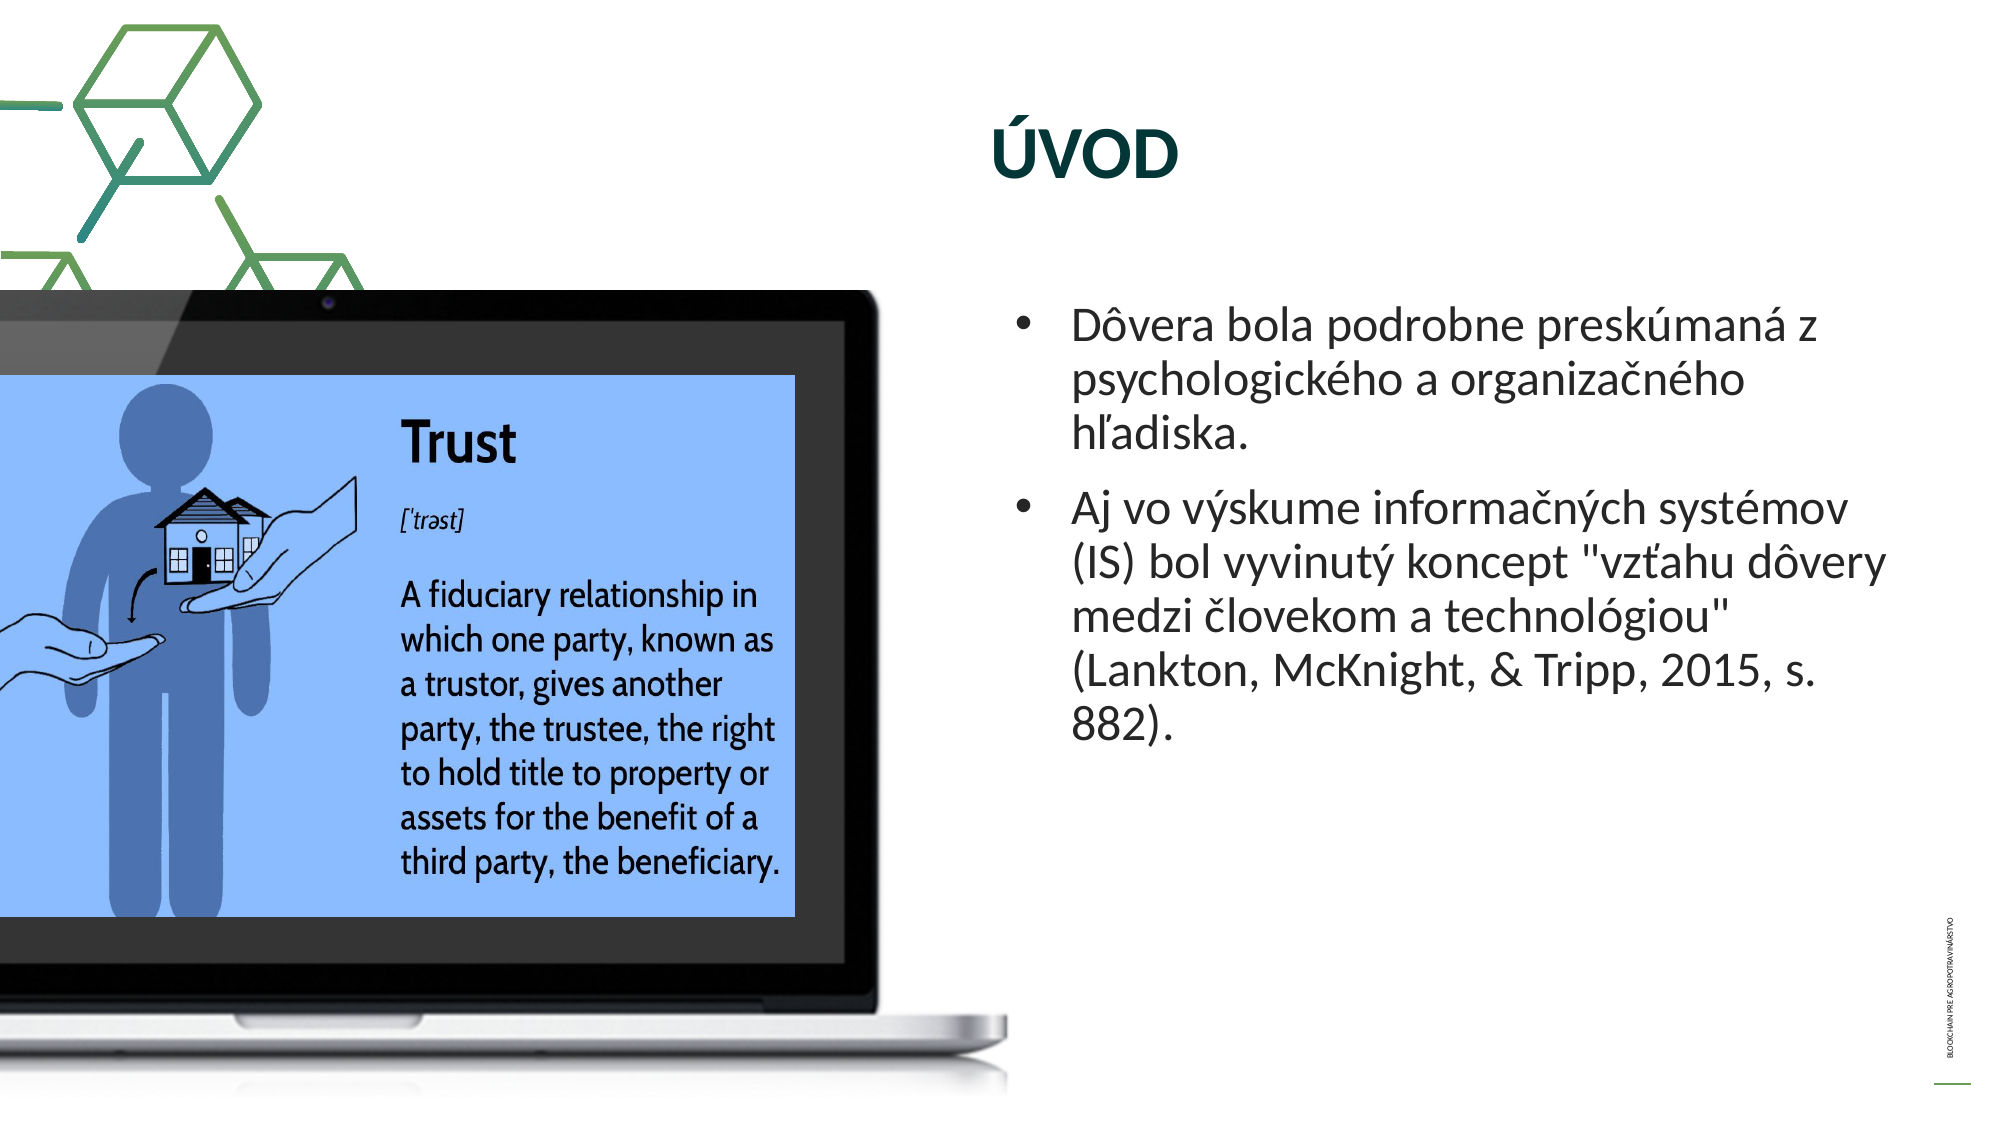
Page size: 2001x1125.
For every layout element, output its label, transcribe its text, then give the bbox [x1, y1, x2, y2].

list Dôvera bola podrobne preskúmaná z psychologického a organizačného hľadiska. Aj vo výskume informačných systémov (IS) bol vyvinutý koncept "vzťahu dôvery medzi človekom a technológiou" (Lankton, McKnight, & Tripp, 2015, s. 882). [999, 291, 1929, 1053]
list ÚVOD [975, 106, 1794, 269]
picture [0, 290, 1100, 1125]
